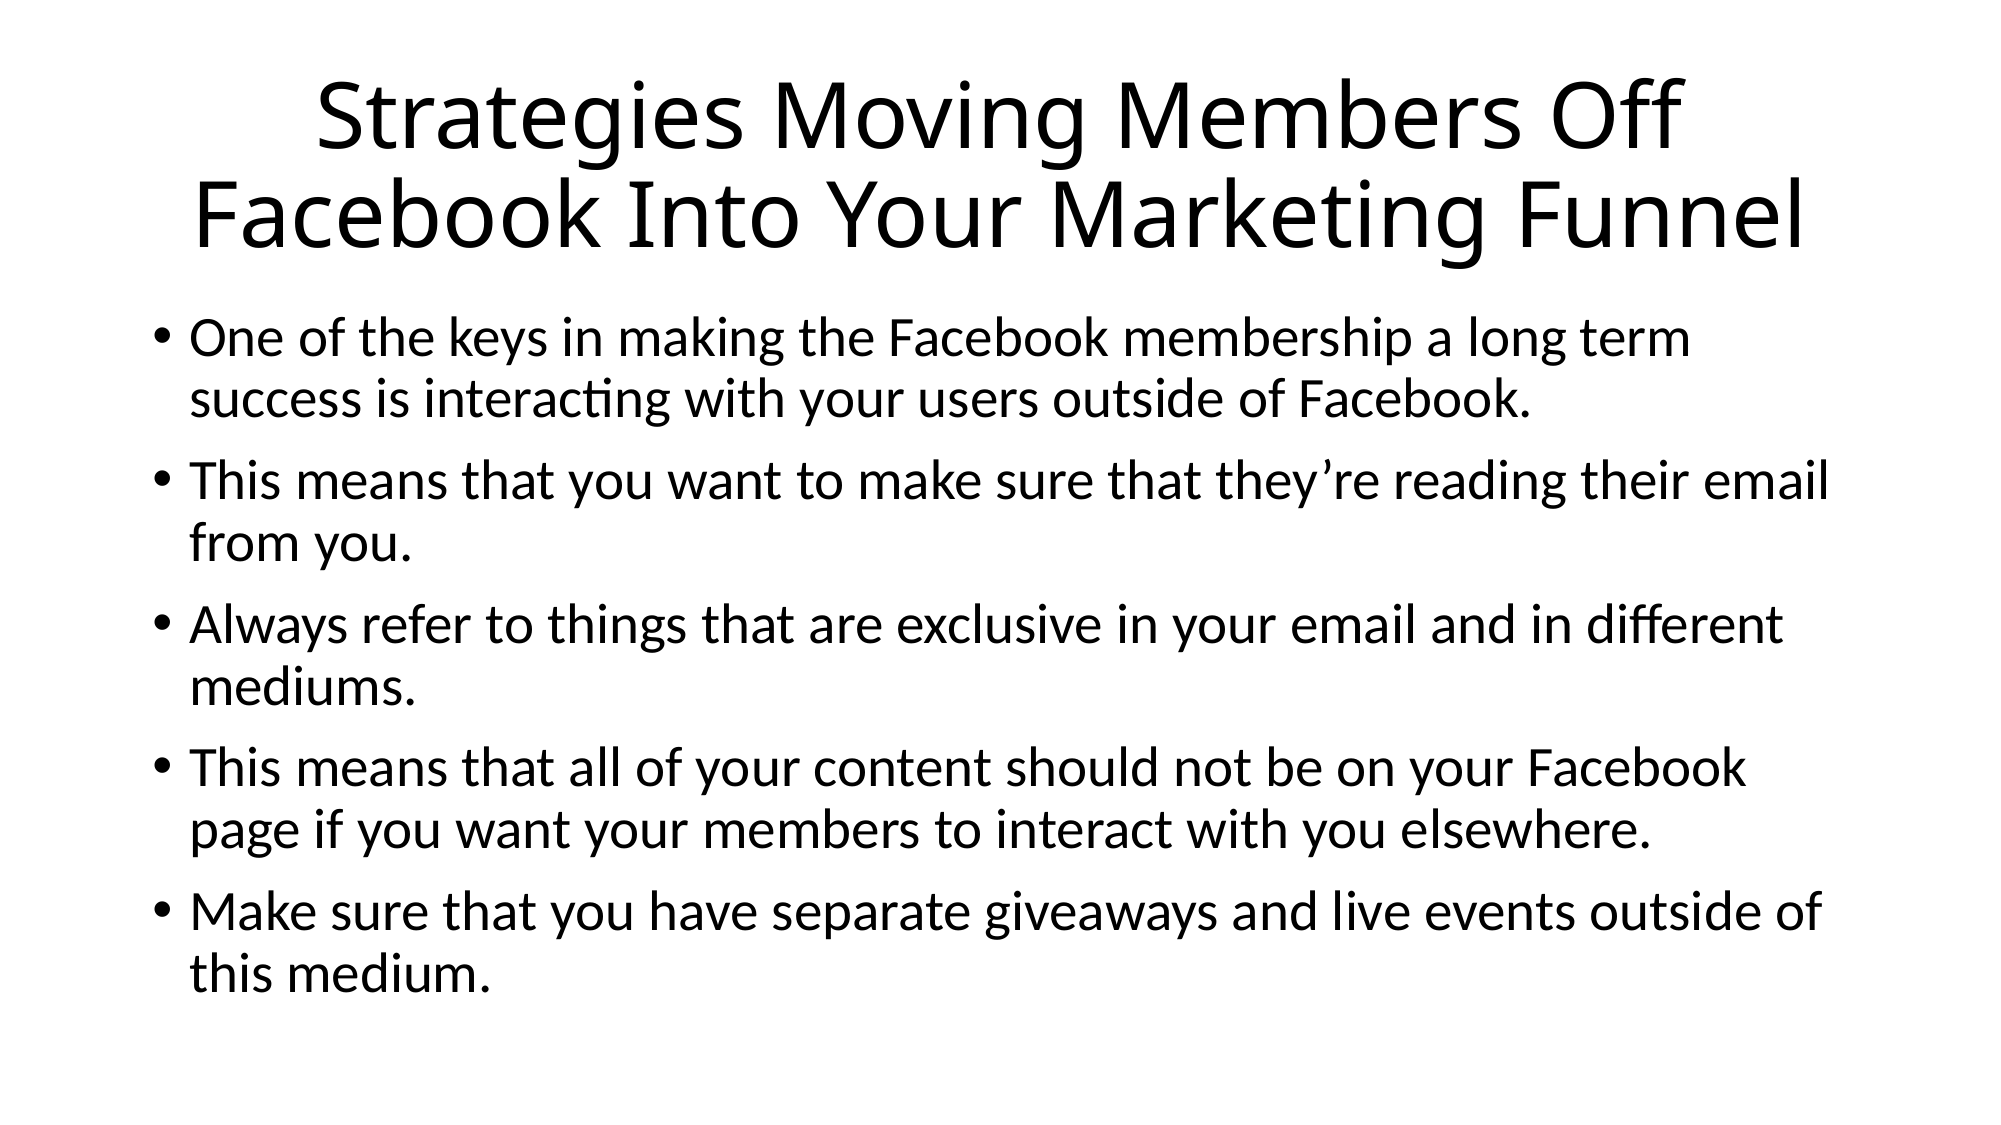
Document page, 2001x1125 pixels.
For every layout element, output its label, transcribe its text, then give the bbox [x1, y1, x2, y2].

title Strategies Moving Members Off Facebook Into Your Marketing Funnel [137, 59, 1863, 278]
list One of the keys in making the Facebook membership a long term success is interacting with your users outside of Facebook. This means that you want to make sure that they’re reading their email from you. Always refer to things that are exclusive in your email and in different mediums. This means that all of your content should not be on your Facebook page if you want your members to interact with you elsewhere. Make sure that you have separate giveaways and live events outside of this medium. [137, 299, 1863, 1014]
